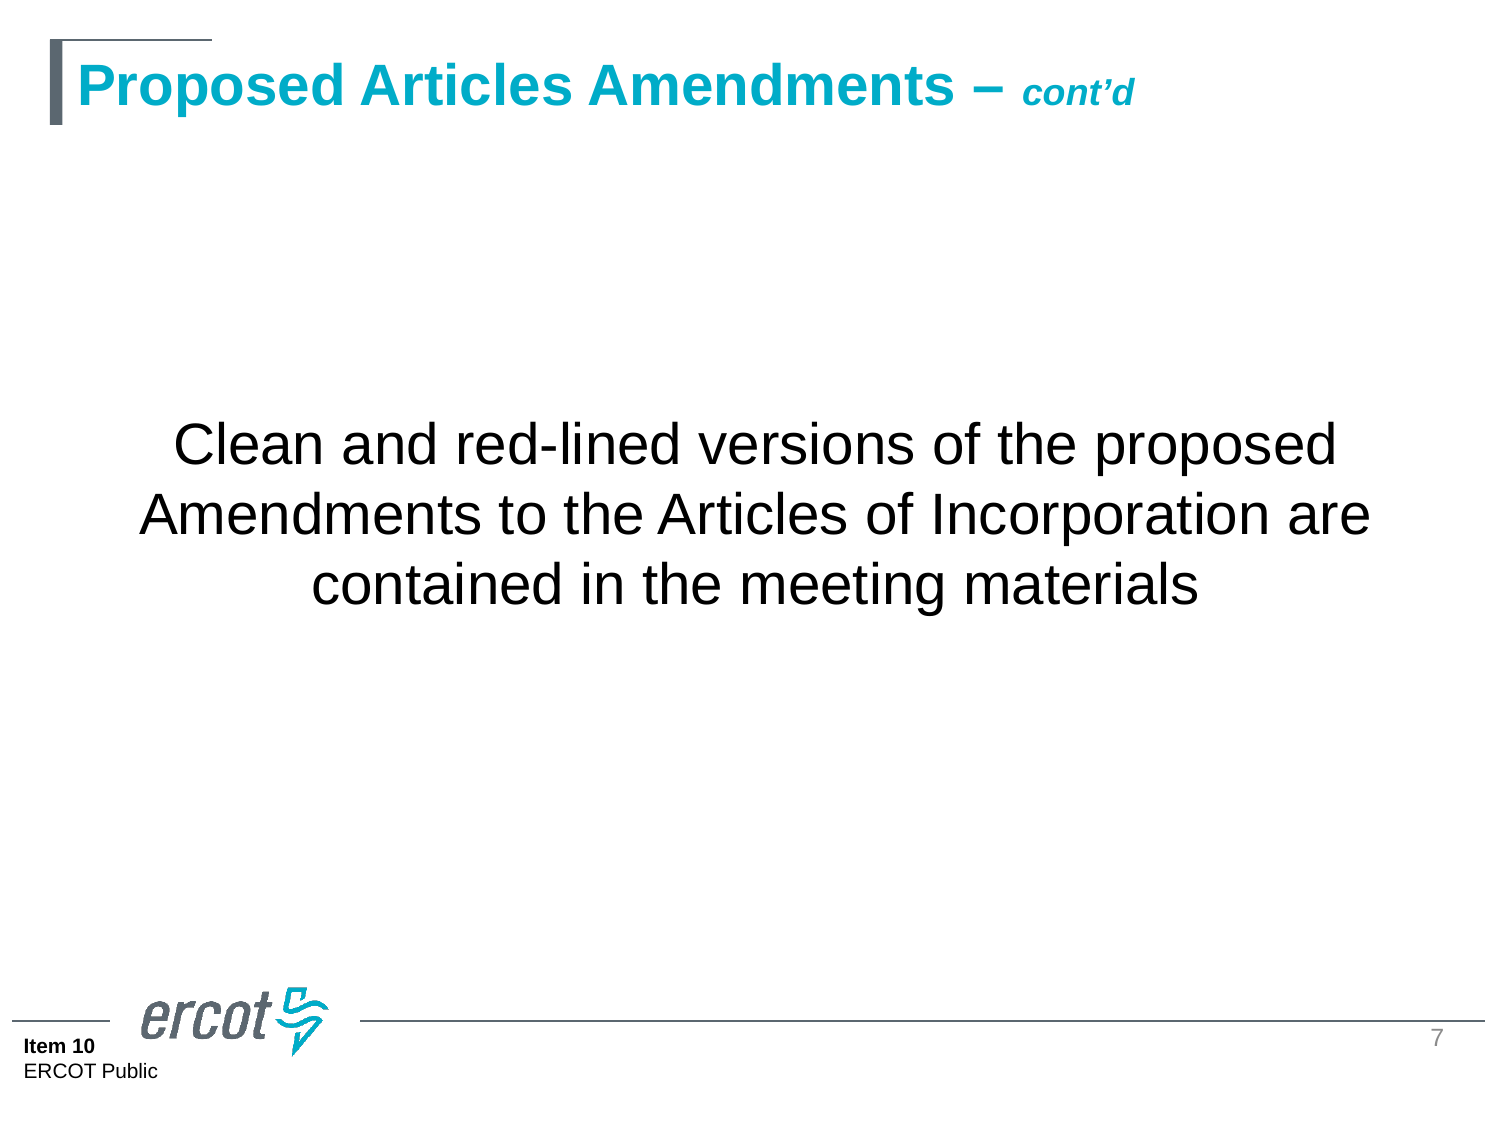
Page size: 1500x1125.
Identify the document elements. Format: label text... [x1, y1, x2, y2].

title Proposed Articles Amendments – cont’d [62, 39, 1450, 134]
slide_number 7 [1387, 1012, 1488, 1062]
picture [137, 1013, 332, 1059]
list Clean and red-lined versions of the proposed Amendments to the Articles of Incorporation are contained in the meeting materials [56, 153, 1457, 1013]
